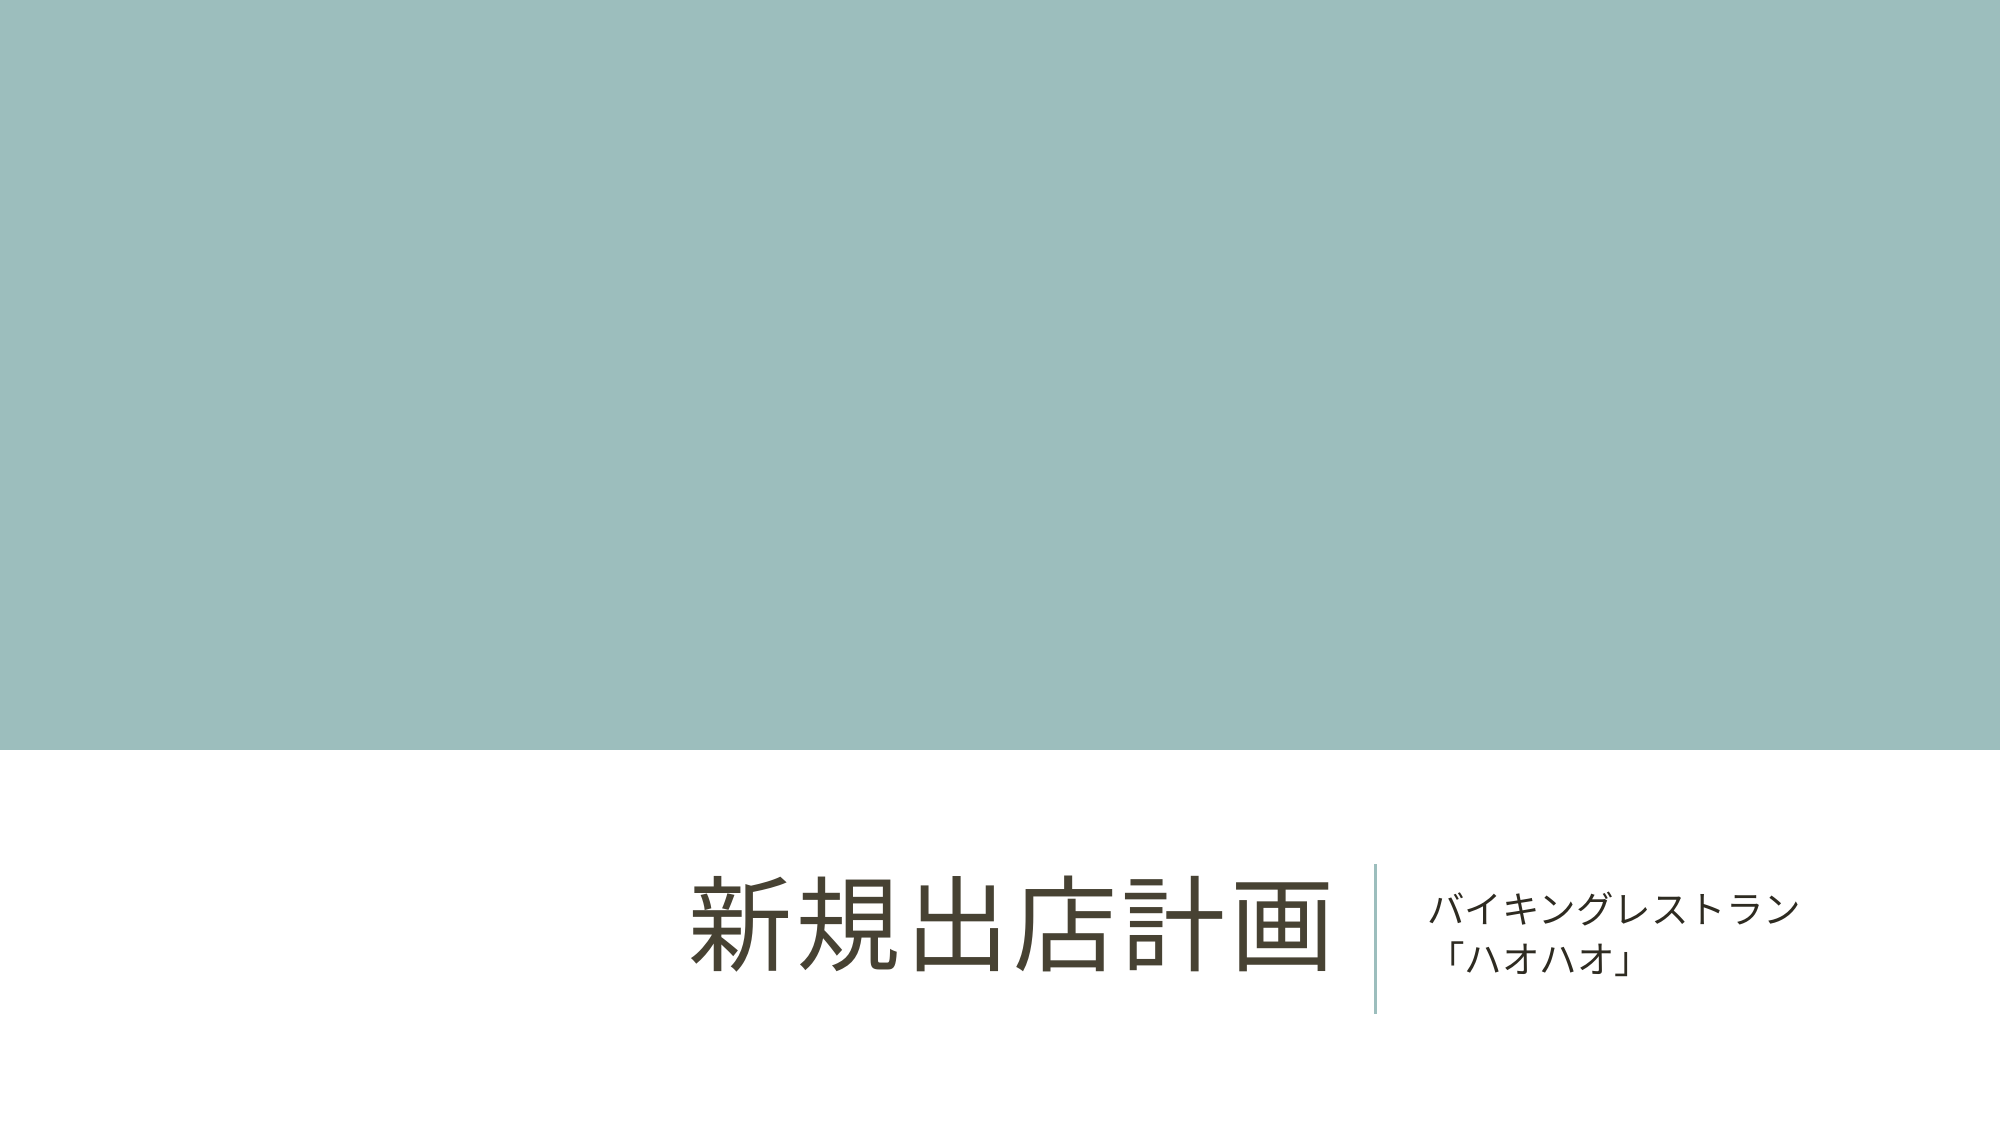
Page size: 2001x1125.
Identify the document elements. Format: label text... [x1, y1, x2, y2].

title 新規出店計画 [75, 813, 1350, 1054]
subtitle バイキングレストラン 「ハオハオ」 [1412, 813, 1938, 1054]
